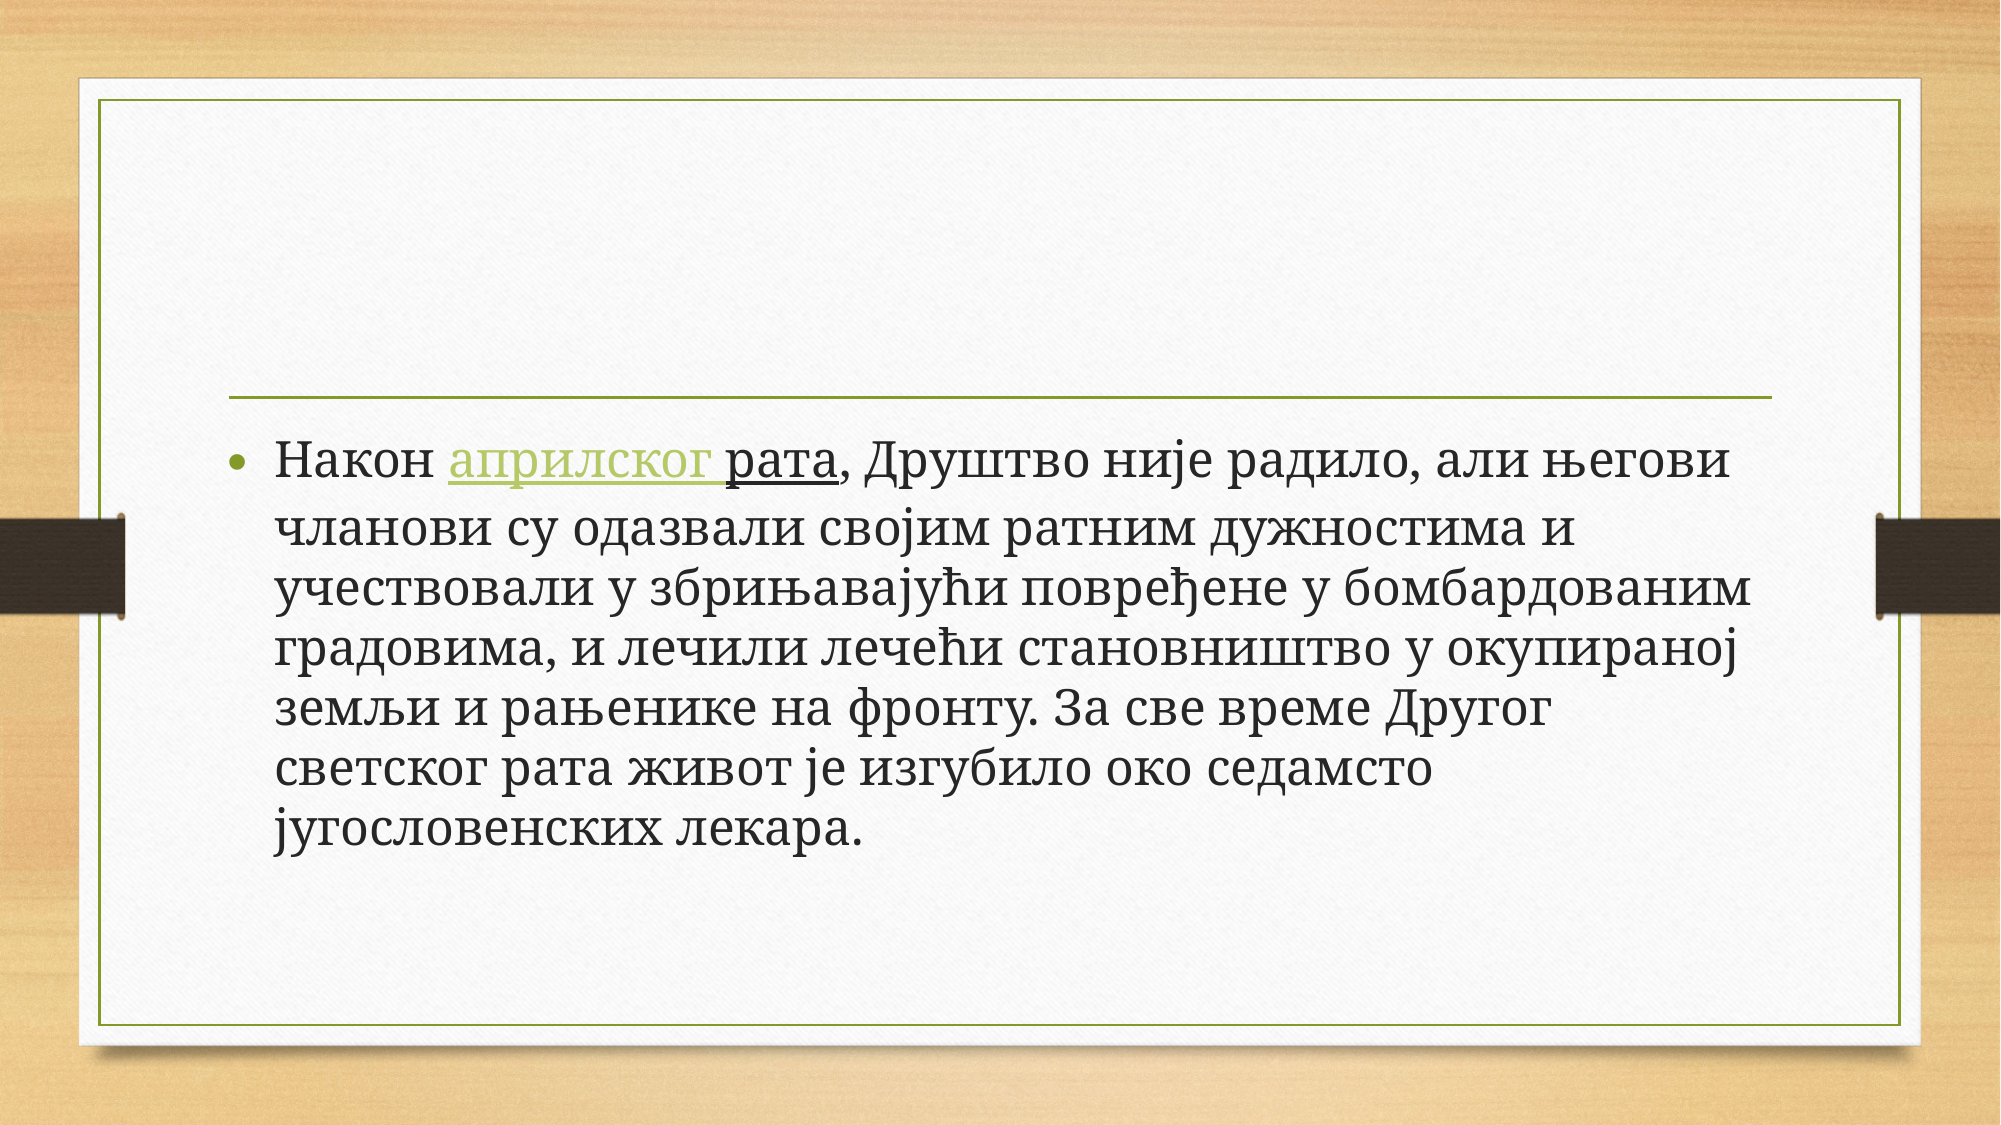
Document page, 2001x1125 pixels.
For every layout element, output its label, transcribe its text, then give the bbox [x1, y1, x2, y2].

picture [0, 0, 2001, 1125]
list Након априлског рата, Друштво није радило, али његови чланови су одазвали својим ратним дужностима и учествовали у збрињавајући повређене у бомбардованим градовима, и лечили лечећи становништво у окупираној земљи и рањенике на фронту. За све време Другог светског рата живот је изгубило око седамсто југословенских лекара. [212, 419, 1788, 964]
